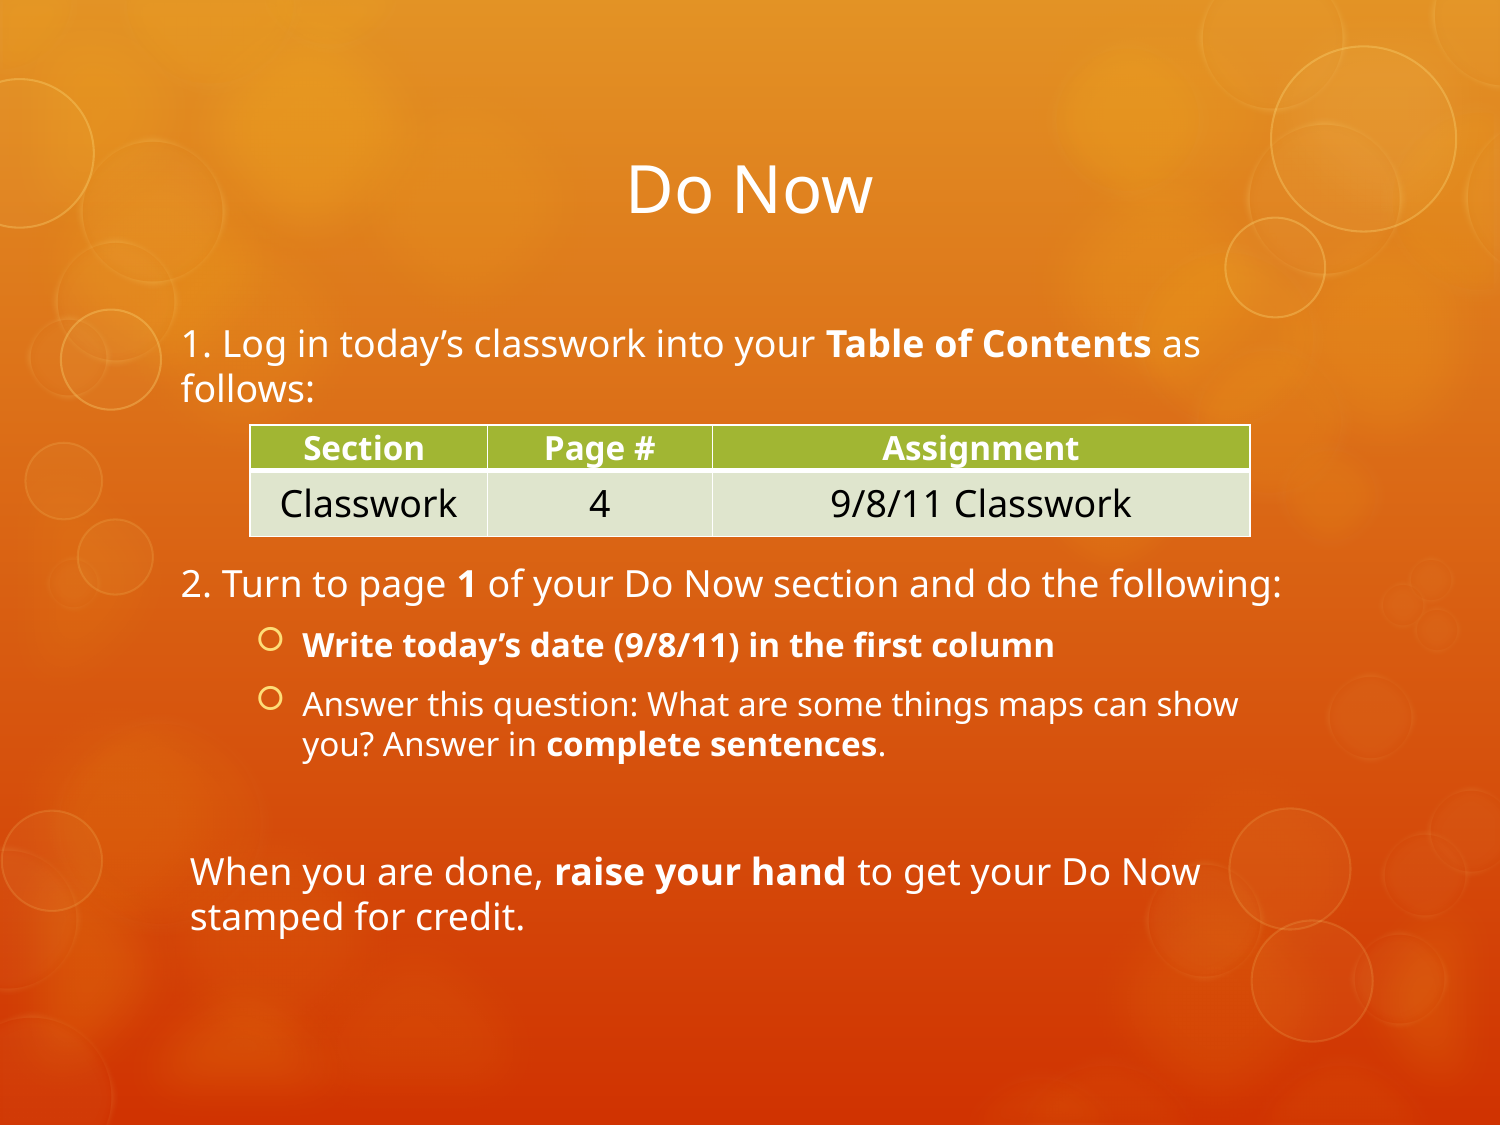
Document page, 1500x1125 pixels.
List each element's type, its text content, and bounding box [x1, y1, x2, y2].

title Do Now [165, 110, 1335, 263]
list 1. Log in today’s classwork into your Table of Contents as follows: 2. Turn to page 1 of your Do Now section and do the following: Write today’s date (9/8/11) in the first column Answer this question: What are some things maps can show you? Answer in complete sentences. When you are done, raise your hand to get your Do Now stamped for credit. [165, 296, 1335, 962]
table_header Section [251, 426, 487, 468]
table_header Page # [488, 426, 712, 468]
table_header Assignment [713, 426, 1249, 468]
table_cell Classwork [251, 473, 487, 536]
table_cell 4 [488, 473, 712, 536]
table_cell 9/8/11 Classwork [713, 473, 1249, 536]
